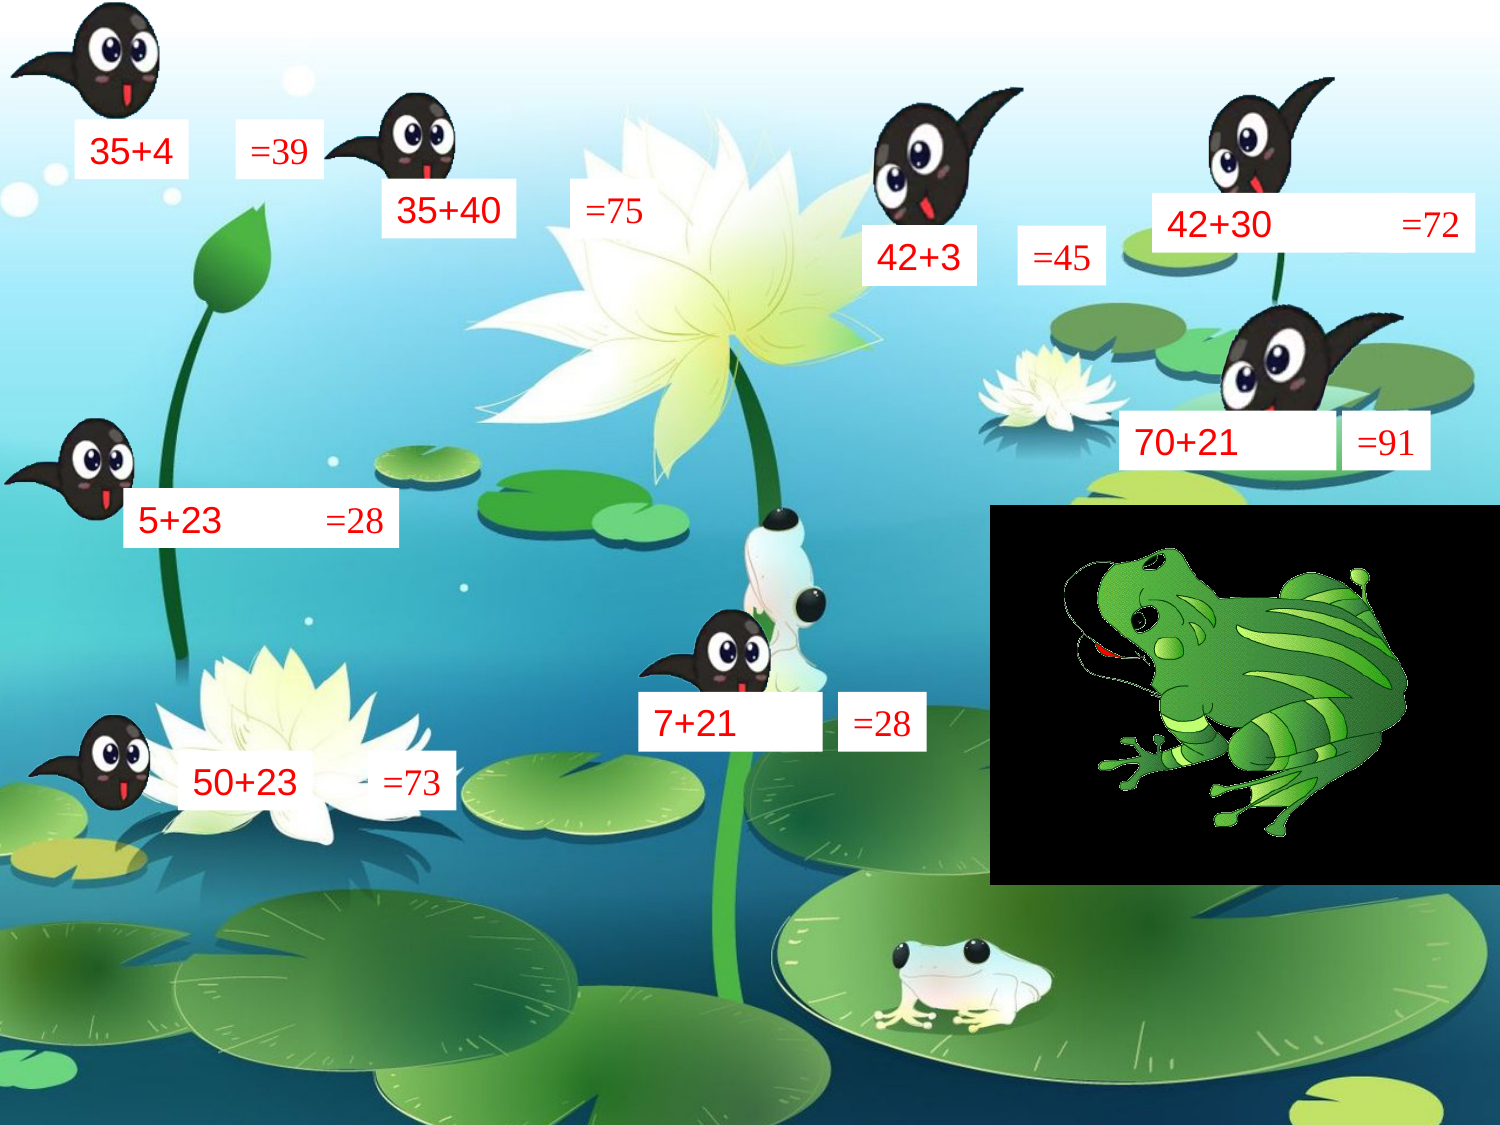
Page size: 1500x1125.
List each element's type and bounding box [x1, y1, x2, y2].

text_box [0, 0, 277, 215]
text_box [277, 0, 674, 274]
text_box [0, 287, 352, 584]
text_box [960, 16, 1409, 343]
text_box [590, 475, 991, 787]
text_box [0, 591, 354, 870]
text_box [905, 176, 1450, 505]
text_box [584, 6, 1087, 383]
picture [0, 0, 1500, 1125]
